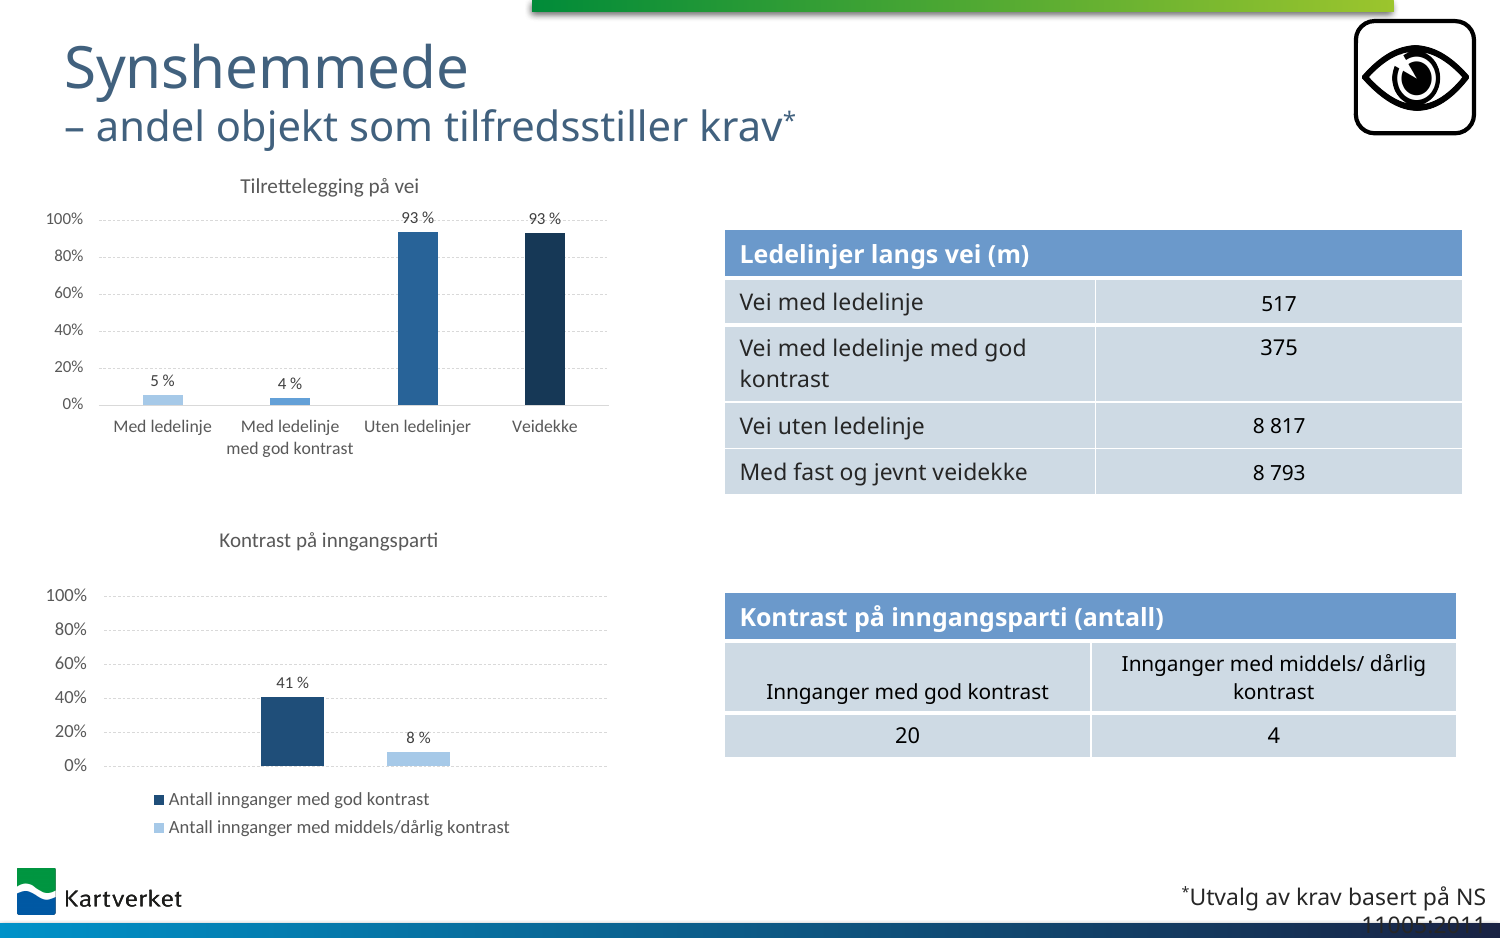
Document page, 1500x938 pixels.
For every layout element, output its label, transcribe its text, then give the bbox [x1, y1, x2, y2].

table_cell 20 [725, 715, 1090, 757]
table_cell 8 817 [1096, 403, 1462, 448]
table_cell 8 793 [1096, 449, 1462, 494]
table_cell Innganger med middels/ dårlig kontrast [1092, 643, 1456, 711]
table_cell 4 [1092, 715, 1456, 757]
picture [41, 166, 619, 492]
text_box Synshemmede – andel objekt som tilfredsstiller krav* [49, 24, 1431, 158]
table_cell 517 [1096, 280, 1462, 323]
table_cell Vei med ledelinje [725, 280, 1095, 323]
table_cell Med fast og jevnt veidekke [725, 449, 1095, 494]
table_cell Vei uten ledelinje [725, 403, 1095, 448]
table_cell Innganger med god kontrast [725, 643, 1090, 711]
table_cell 375 [1096, 327, 1462, 401]
table_header Ledelinjer langs vei (m) [725, 230, 1462, 276]
text_box *Utvalg av krav basert på NS 11005:2011 [1068, 873, 1500, 938]
table_header Kontrast på inngangsparti (antall) [725, 593, 1456, 639]
picture [41, 520, 617, 846]
table_cell Vei med ledelinje med god kontrast [725, 327, 1095, 401]
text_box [1355, 20, 1475, 134]
